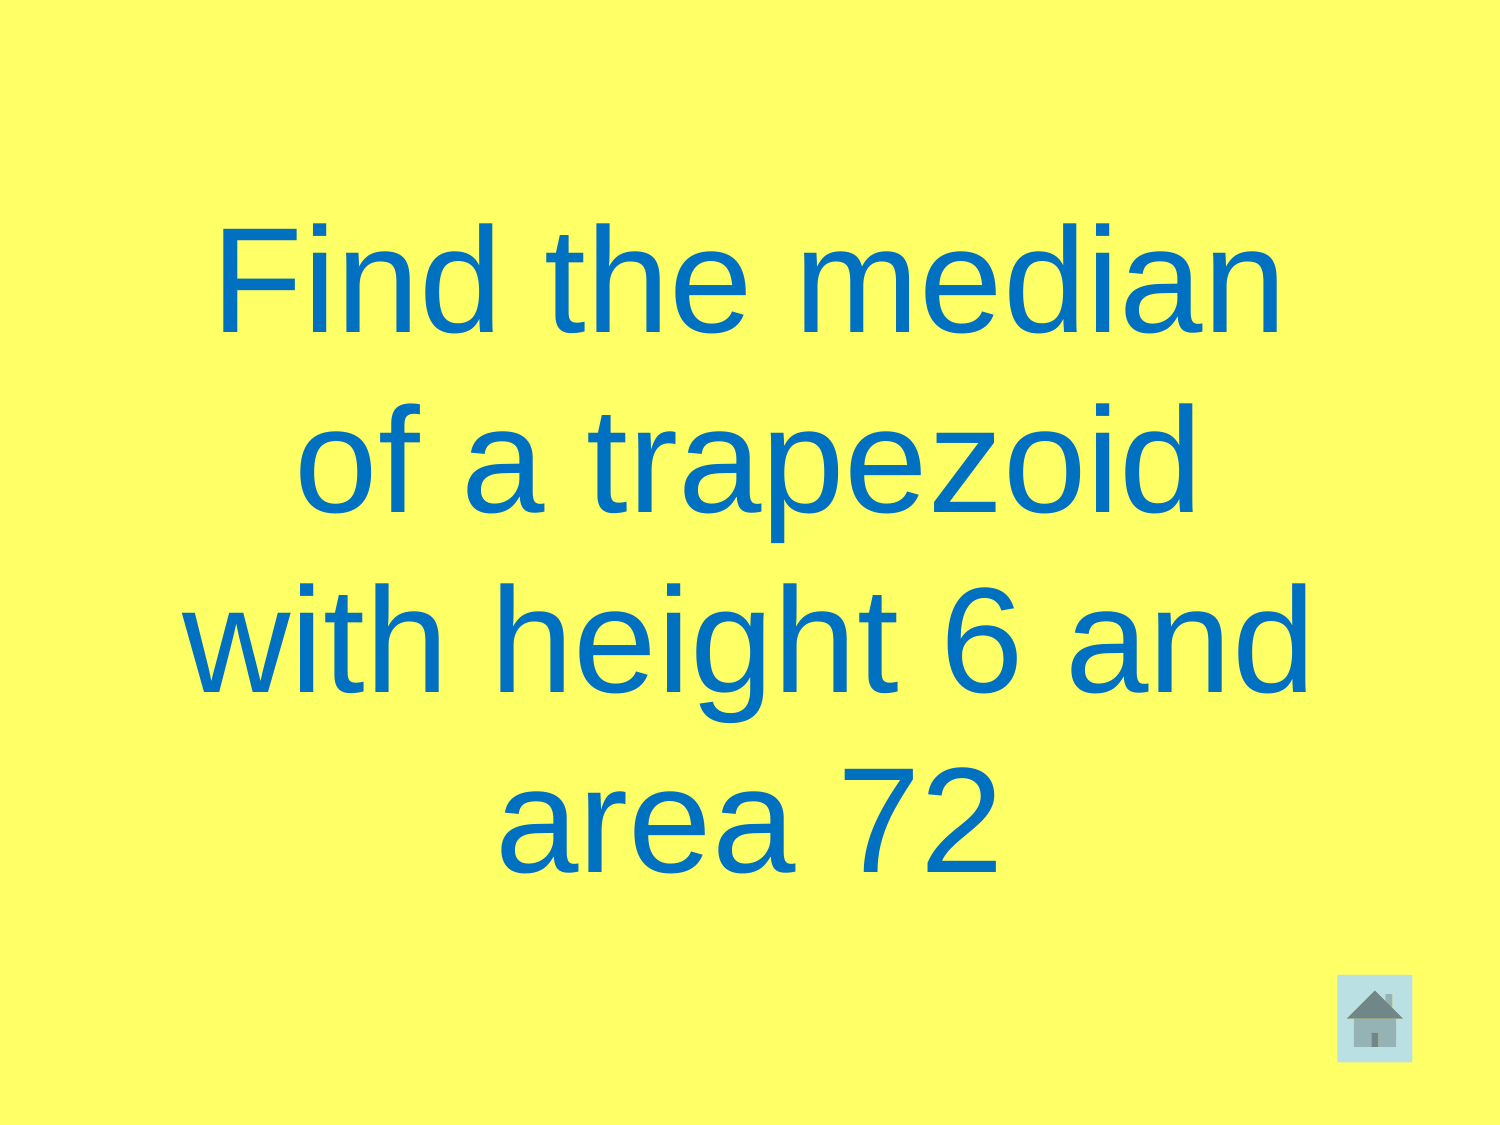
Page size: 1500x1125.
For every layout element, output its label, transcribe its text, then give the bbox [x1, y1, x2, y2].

text_box [1337, 974, 1413, 1063]
text_box Find the median of a trapezoid with height 6 and area 72 [137, 174, 1363, 910]
